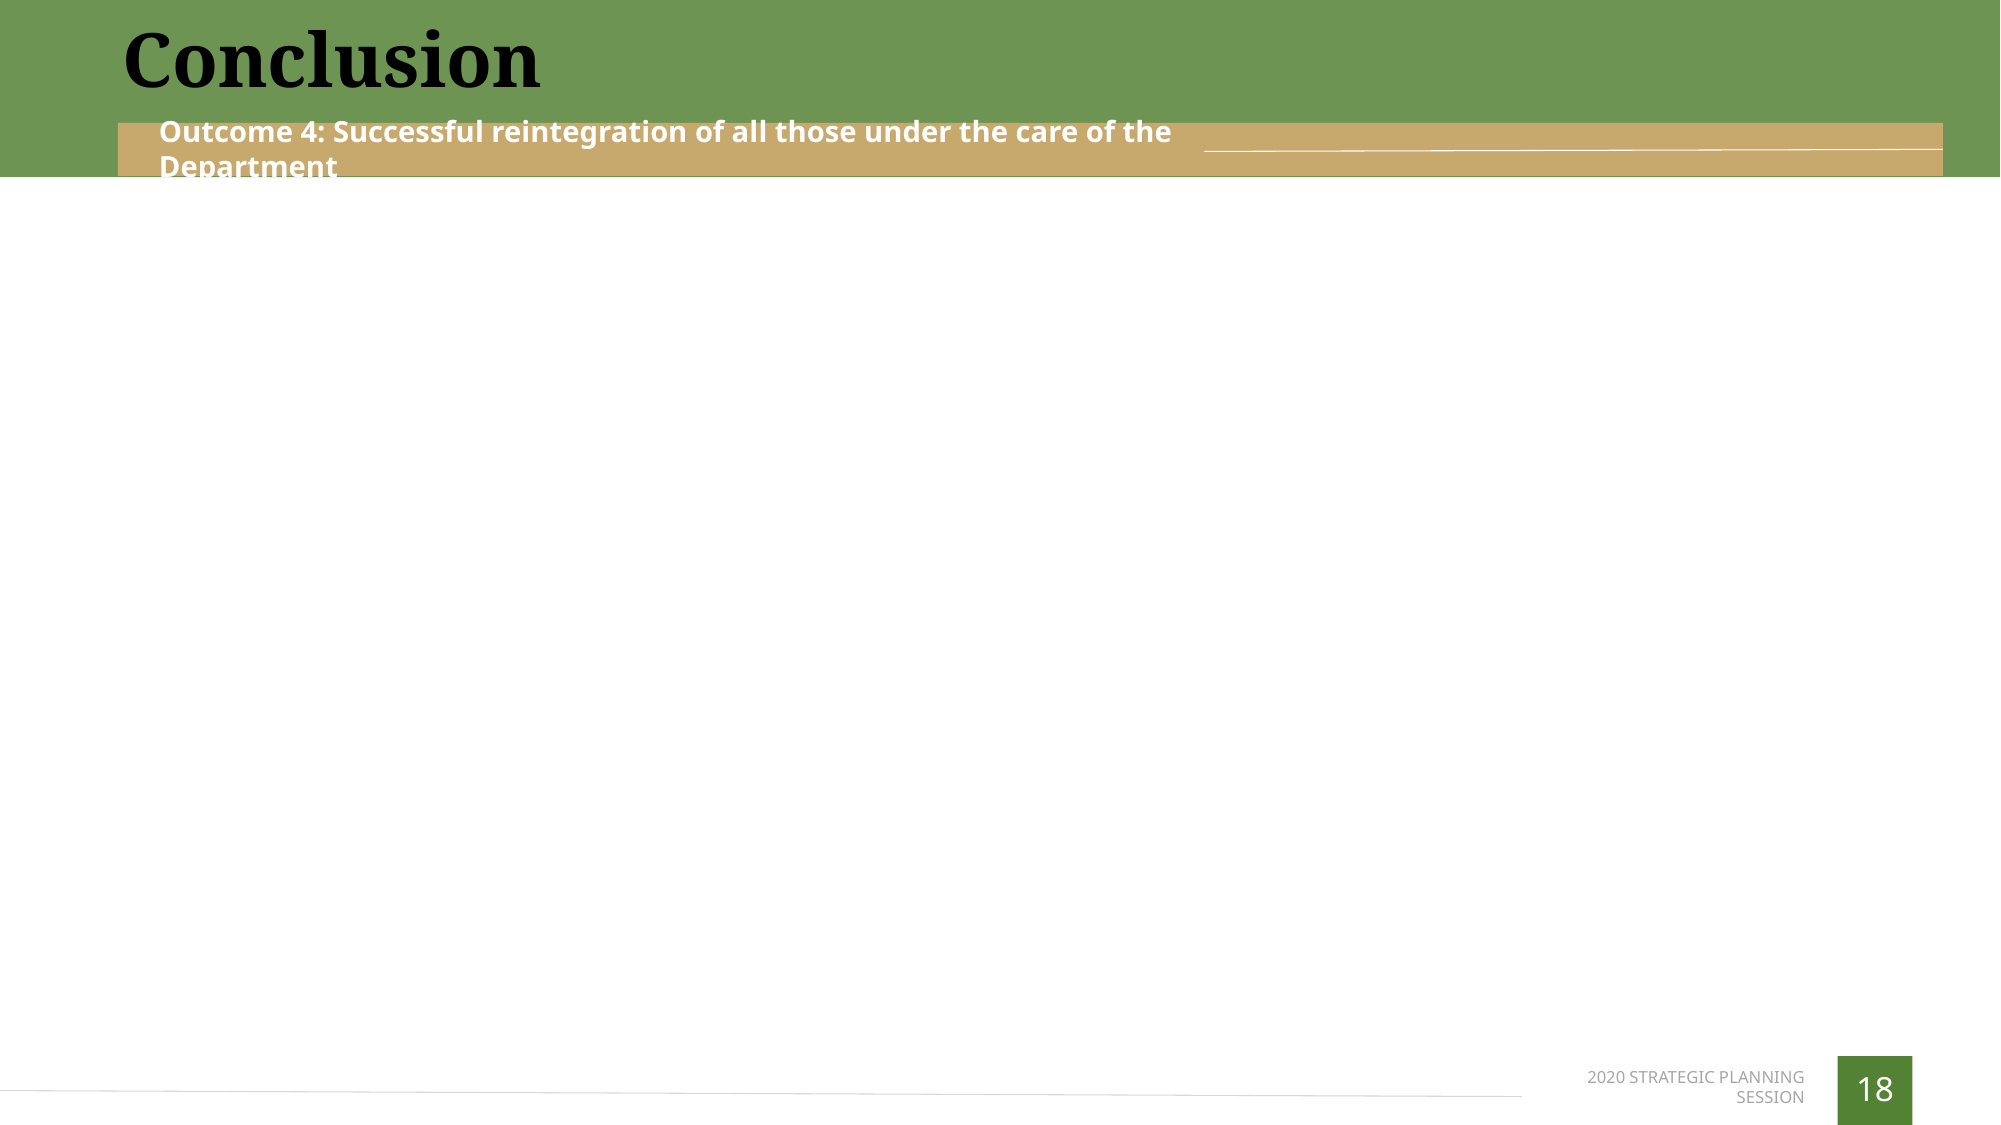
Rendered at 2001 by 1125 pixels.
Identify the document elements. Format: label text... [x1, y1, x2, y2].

title Conclusion [122, 22, 1857, 111]
text_box Outcome 4: Successful reintegration of all those under the care of the Department [158, 113, 1286, 184]
